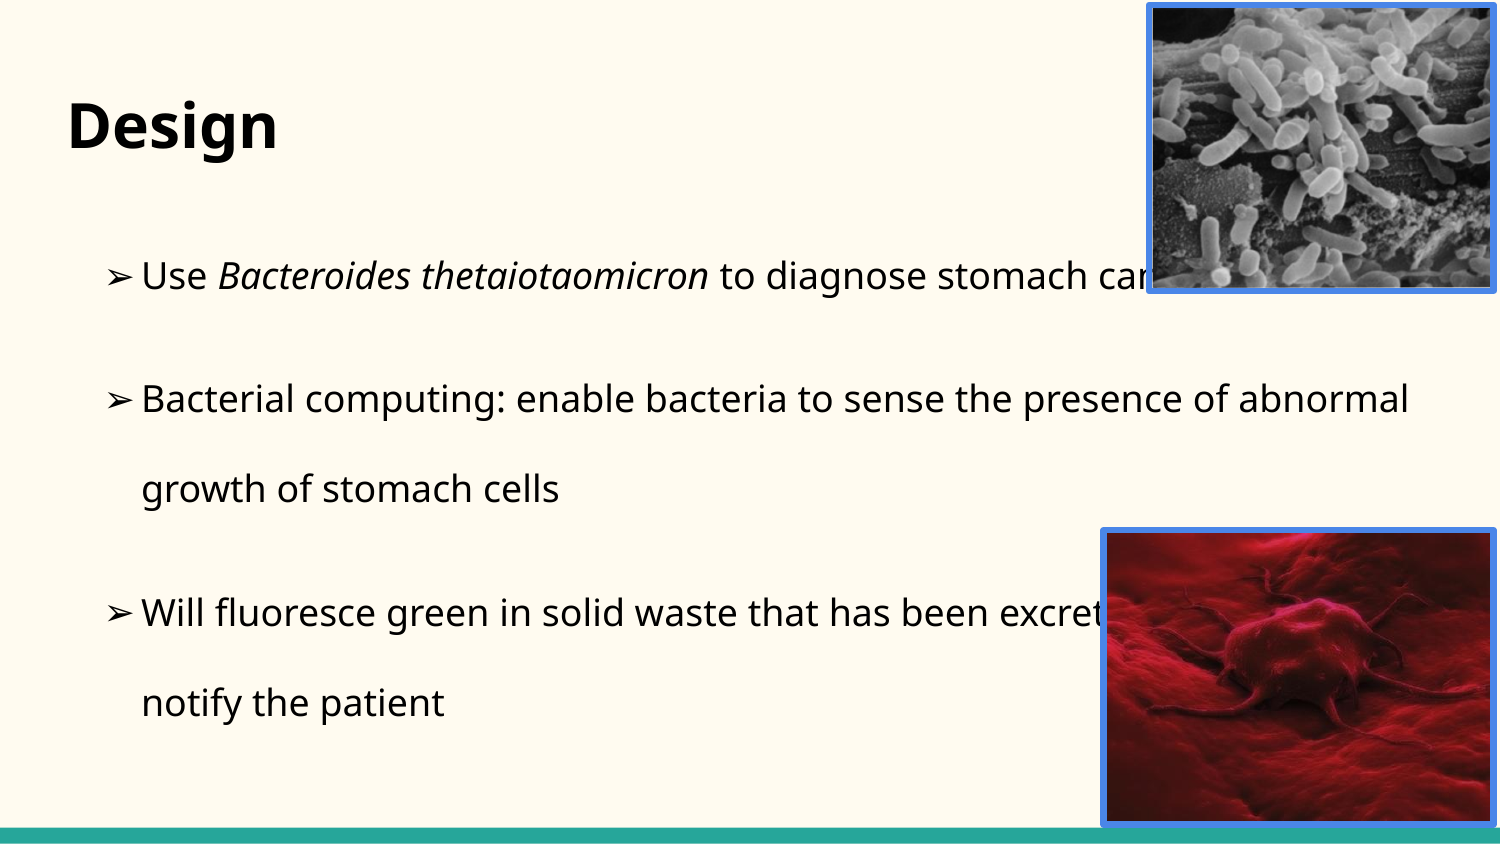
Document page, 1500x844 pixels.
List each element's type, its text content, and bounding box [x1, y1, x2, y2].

picture [1153, 0, 1490, 318]
picture [1106, 533, 1491, 822]
list Use Bacteroides thetaiotaomicron to diagnose stomach cancer Bacterial computing: enable bacteria to sense the presence of abnormal growth of stomach cells Will fluoresce green in solid waste that has been excreted by the body to notify the patient [51, 192, 1449, 750]
title Design [51, 71, 1146, 173]
